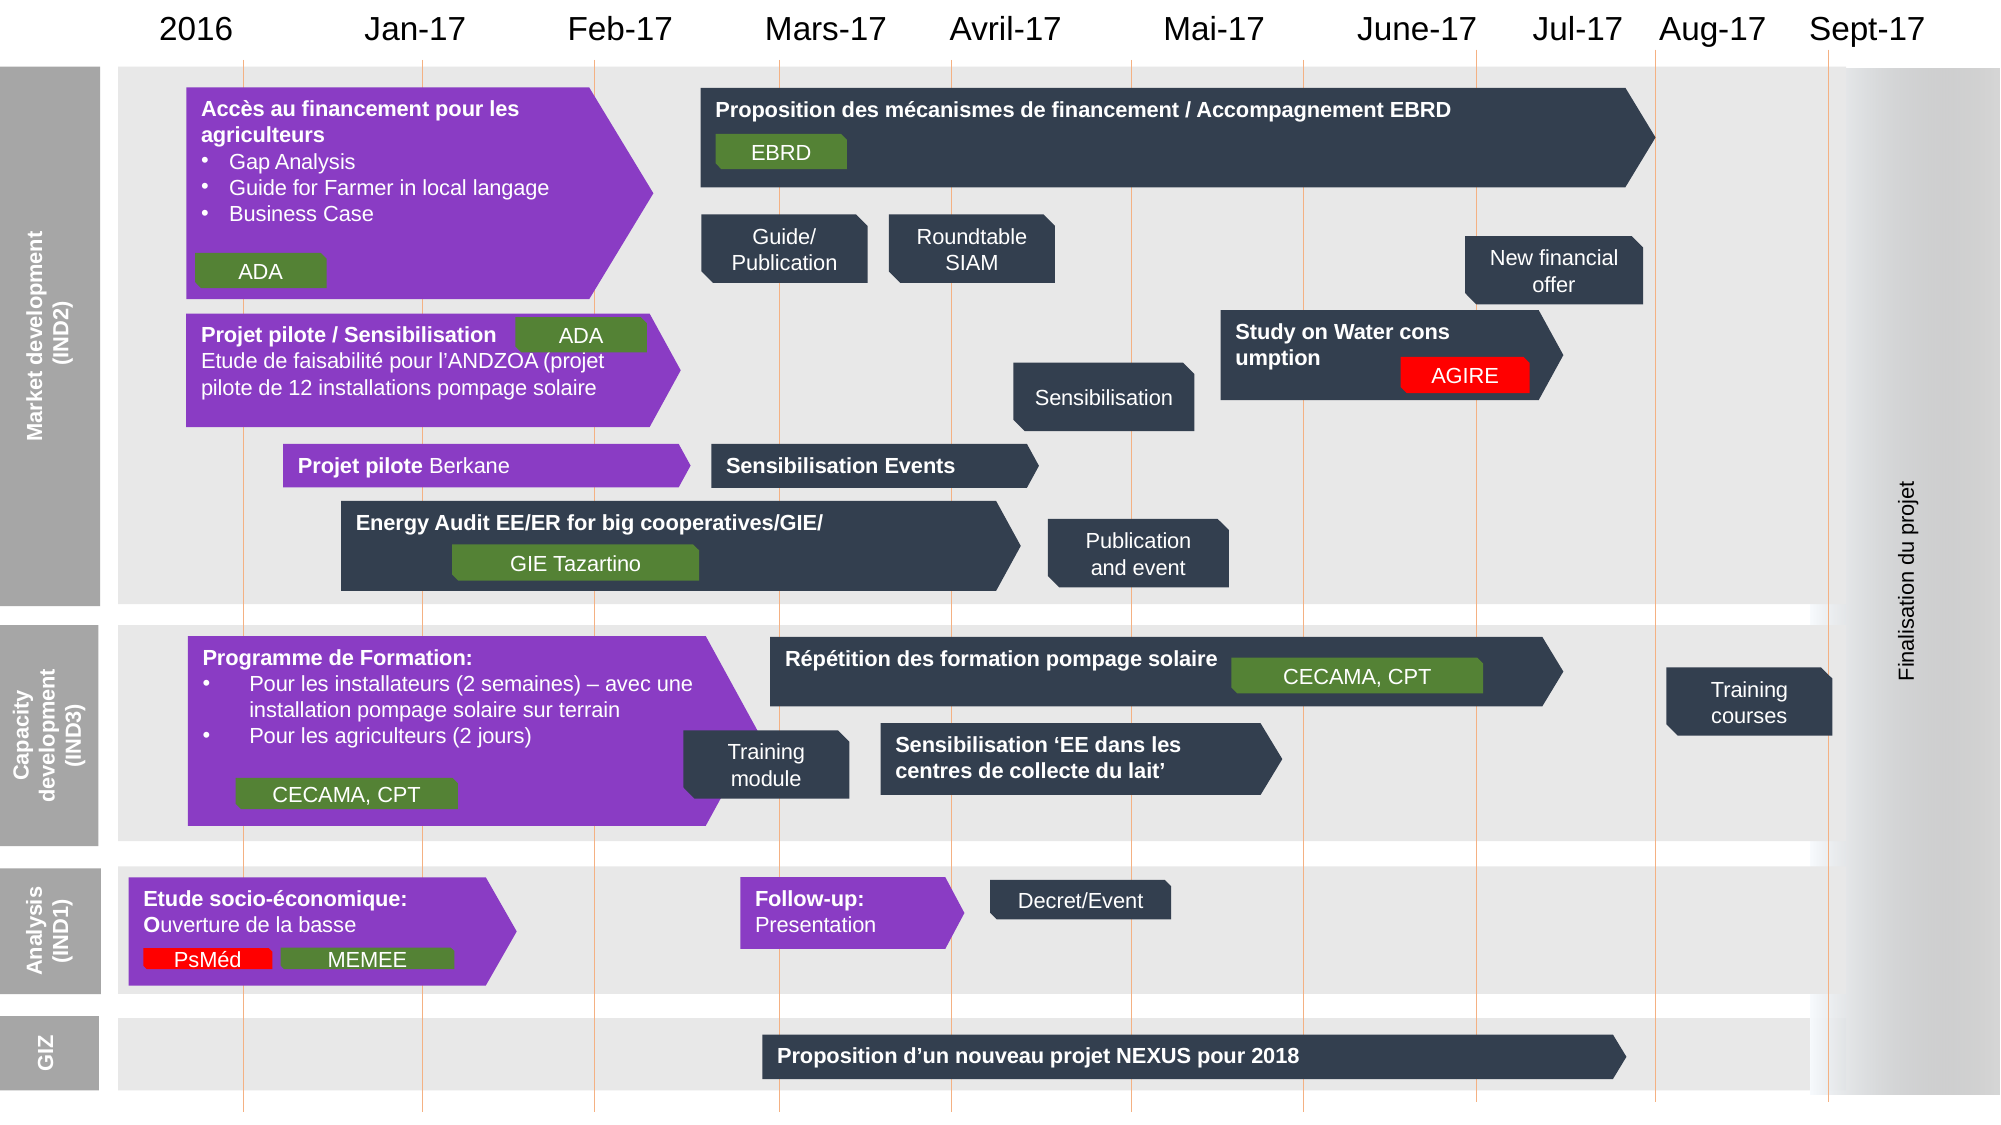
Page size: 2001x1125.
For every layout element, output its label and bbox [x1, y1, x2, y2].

text_box [0, 0, 2000, 1113]
